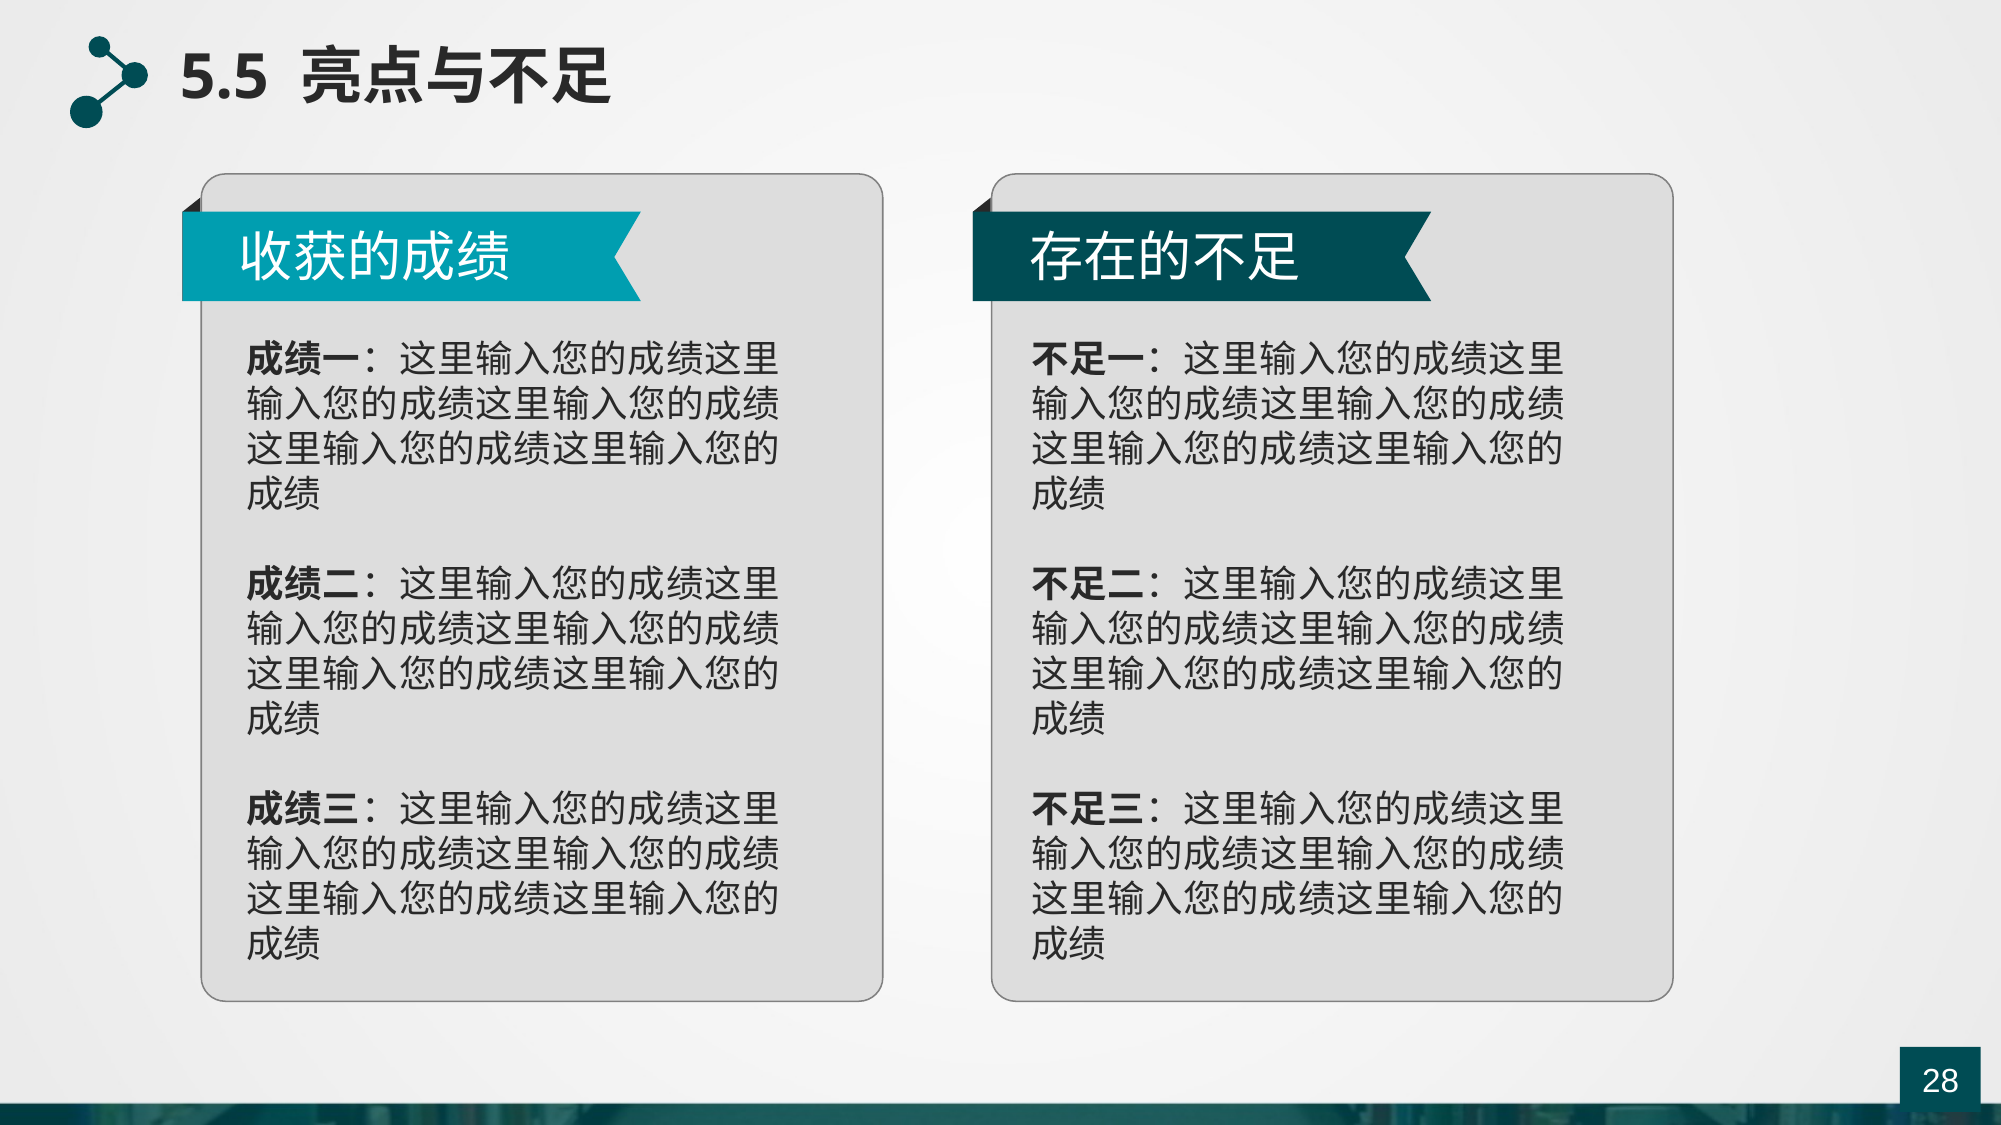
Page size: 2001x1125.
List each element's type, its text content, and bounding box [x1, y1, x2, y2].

text_box [183, 197, 201, 211]
text_box 成绩一：这里输入您的成绩这里输入您的成绩这里输入您的成绩这里输入您的成绩这里输入您的成绩 成绩二：这里输入您的成绩这里输入您的成绩这里输入您的成绩这里输入您的成绩这里输入您的成绩 成绩三：这里输入您的成绩这里输入您的成绩这里输入您的成绩这里输入您的成绩这里输入您的成绩 [231, 327, 795, 973]
text_box 收获的成绩 [224, 214, 589, 295]
text_box [991, 173, 1674, 1002]
picture [0, 0, 2001, 1125]
text_box [973, 197, 991, 211]
text_box [972, 211, 1432, 302]
text_box [182, 211, 641, 302]
text_box 存在的不足 [1014, 214, 1379, 295]
text_box 5.5 亮点与不足 [165, 28, 628, 119]
text_box 不足一：这里输入您的成绩这里输入您的成绩这里输入您的成绩这里输入您的成绩这里输入您的成绩 不足二：这里输入您的成绩这里输入您的成绩这里输入您的成绩这里输入您的成绩这里输入您的成绩 不足三：这里输入您的成绩这里输入您的成绩这里输入您的成绩这里输入您的成绩这里输入您的成绩 [1016, 327, 1580, 973]
text_box [201, 173, 883, 1002]
text_box [70, 36, 148, 129]
